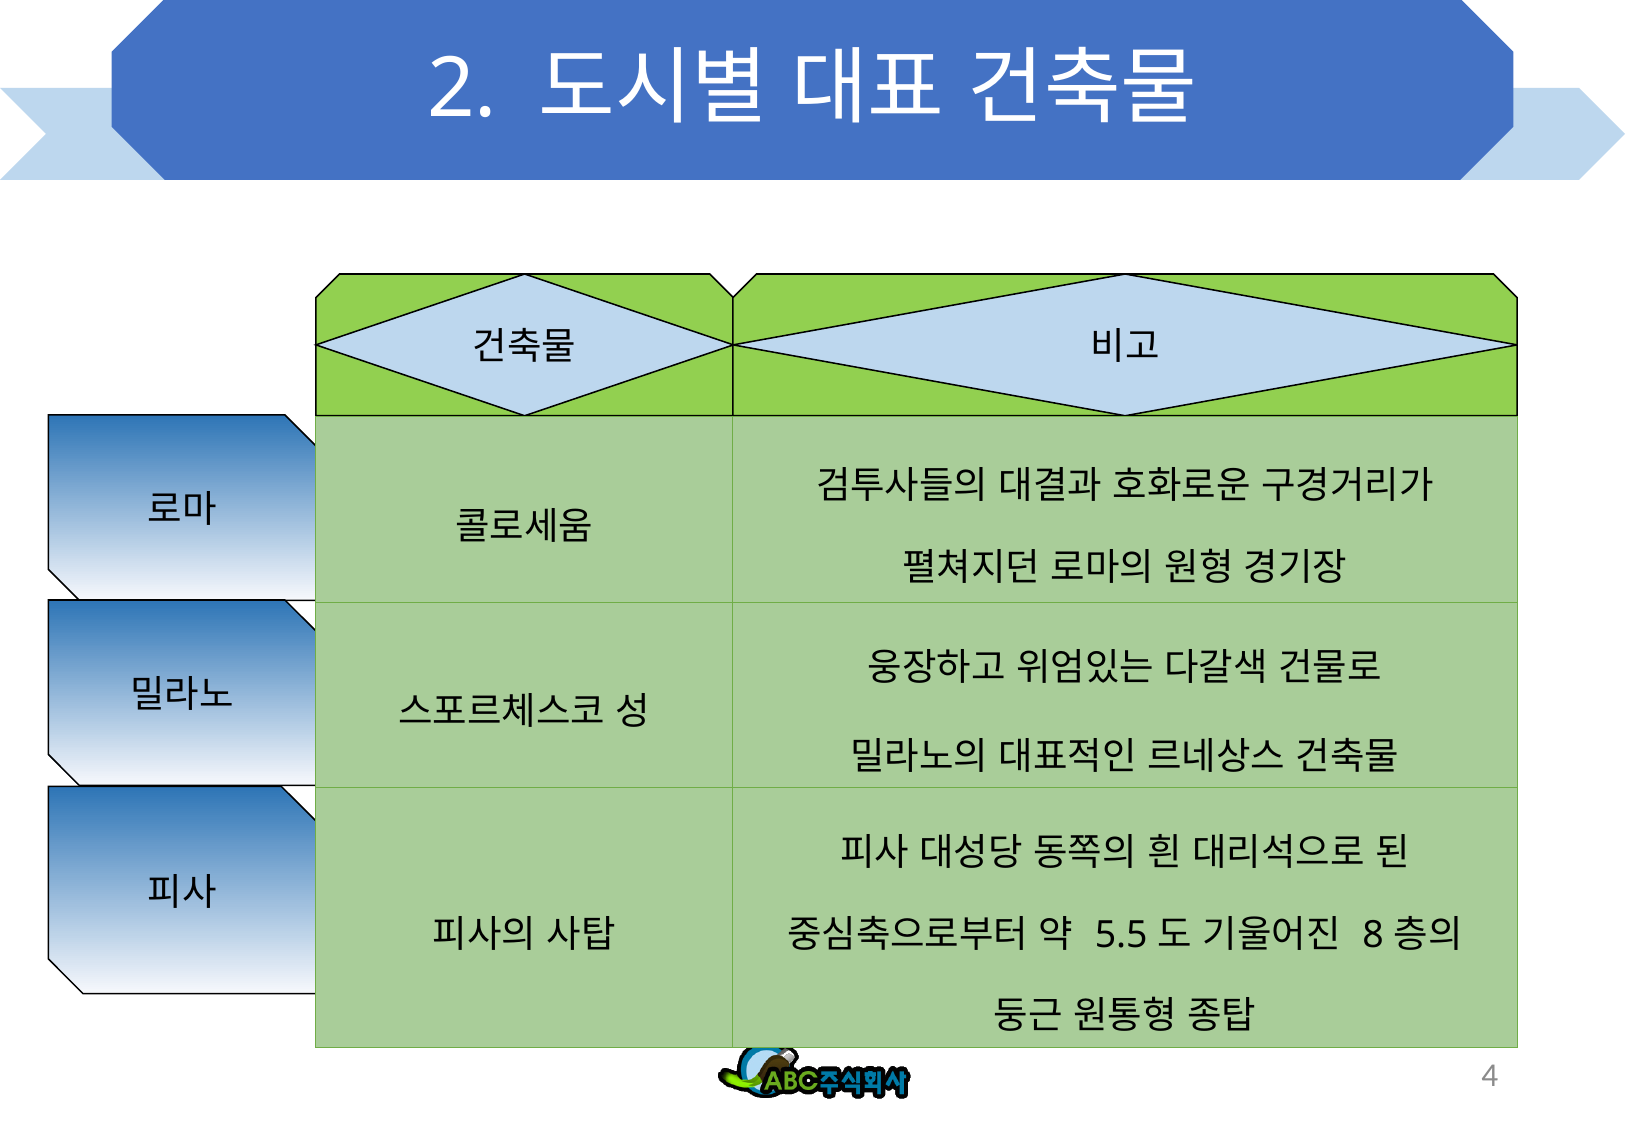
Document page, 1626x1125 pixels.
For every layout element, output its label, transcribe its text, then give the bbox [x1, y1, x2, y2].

text_box [1126, 272, 1519, 417]
text_box [314, 346, 519, 417]
title 2. 도시별 대표 건축물 [0, 0, 1625, 180]
text_box [531, 348, 731, 416]
slide_number 4 [1147, 1048, 1514, 1103]
text_box 건축물 [312, 272, 731, 416]
table_cell 스포르체스코 성 [316, 603, 732, 787]
picture [709, 1048, 916, 1103]
table_header 검투사들의 대결과 호화로운 구경거리가 펼쳐지던 로마의 원형 경기장 [733, 417, 1517, 602]
table_cell 피사 대성당 동쪽의 흰 대리석으로 된 중심축으로부터 약 5.5도 기울어진 8층의 둥근 원통형 종탑 [733, 788, 1517, 1047]
text_box [314, 272, 524, 344]
text_box [731, 272, 1124, 416]
text_box 밀라노 [47, 598, 315, 787]
text_box 피사 [47, 785, 315, 995]
table_cell 웅장하고 위엄있는 다갈색 건물로 밀라노의 대표적인 르네상스 건축물 [733, 603, 1517, 787]
text_box [525, 272, 733, 342]
text_box 로마 [47, 413, 315, 602]
table_cell 피사의 사탑 [316, 788, 732, 1047]
table_header 콜로세움 [316, 417, 732, 602]
text_box 비고 [732, 272, 1518, 416]
